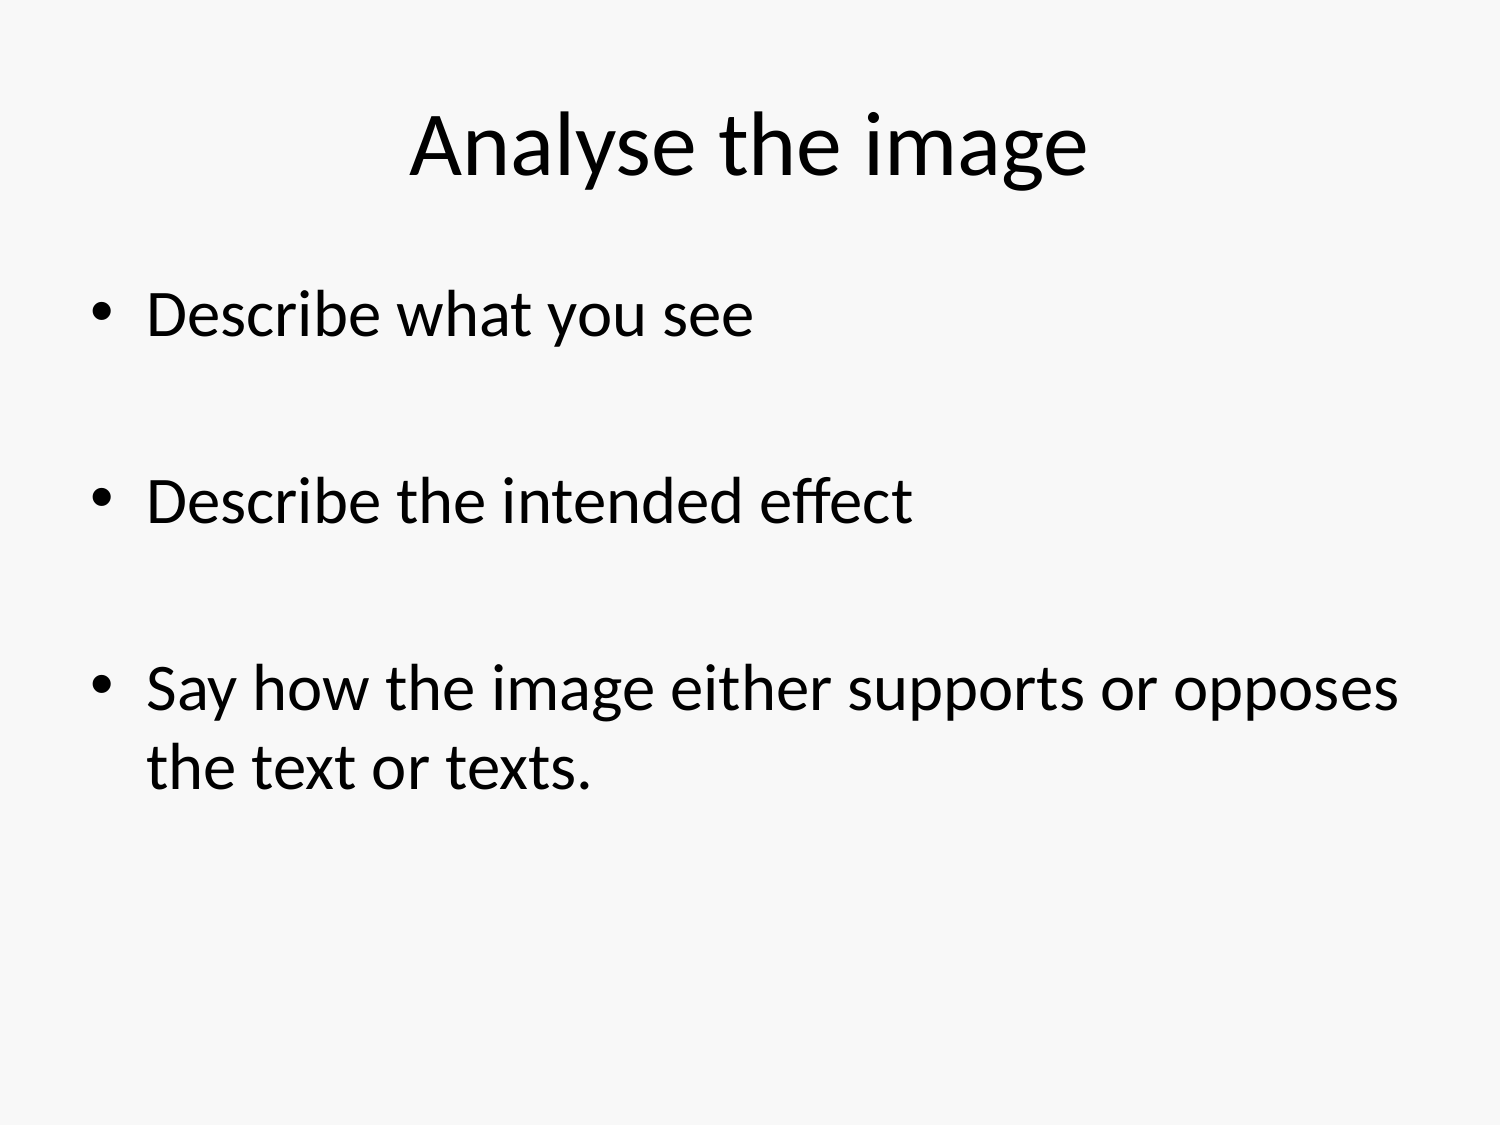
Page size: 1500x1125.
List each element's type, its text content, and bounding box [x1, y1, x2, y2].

list Describe what you see Describe the intended effect Say how the image either supports or opposes the text or texts. [75, 262, 1425, 1005]
title Analyse the image [75, 45, 1425, 233]
